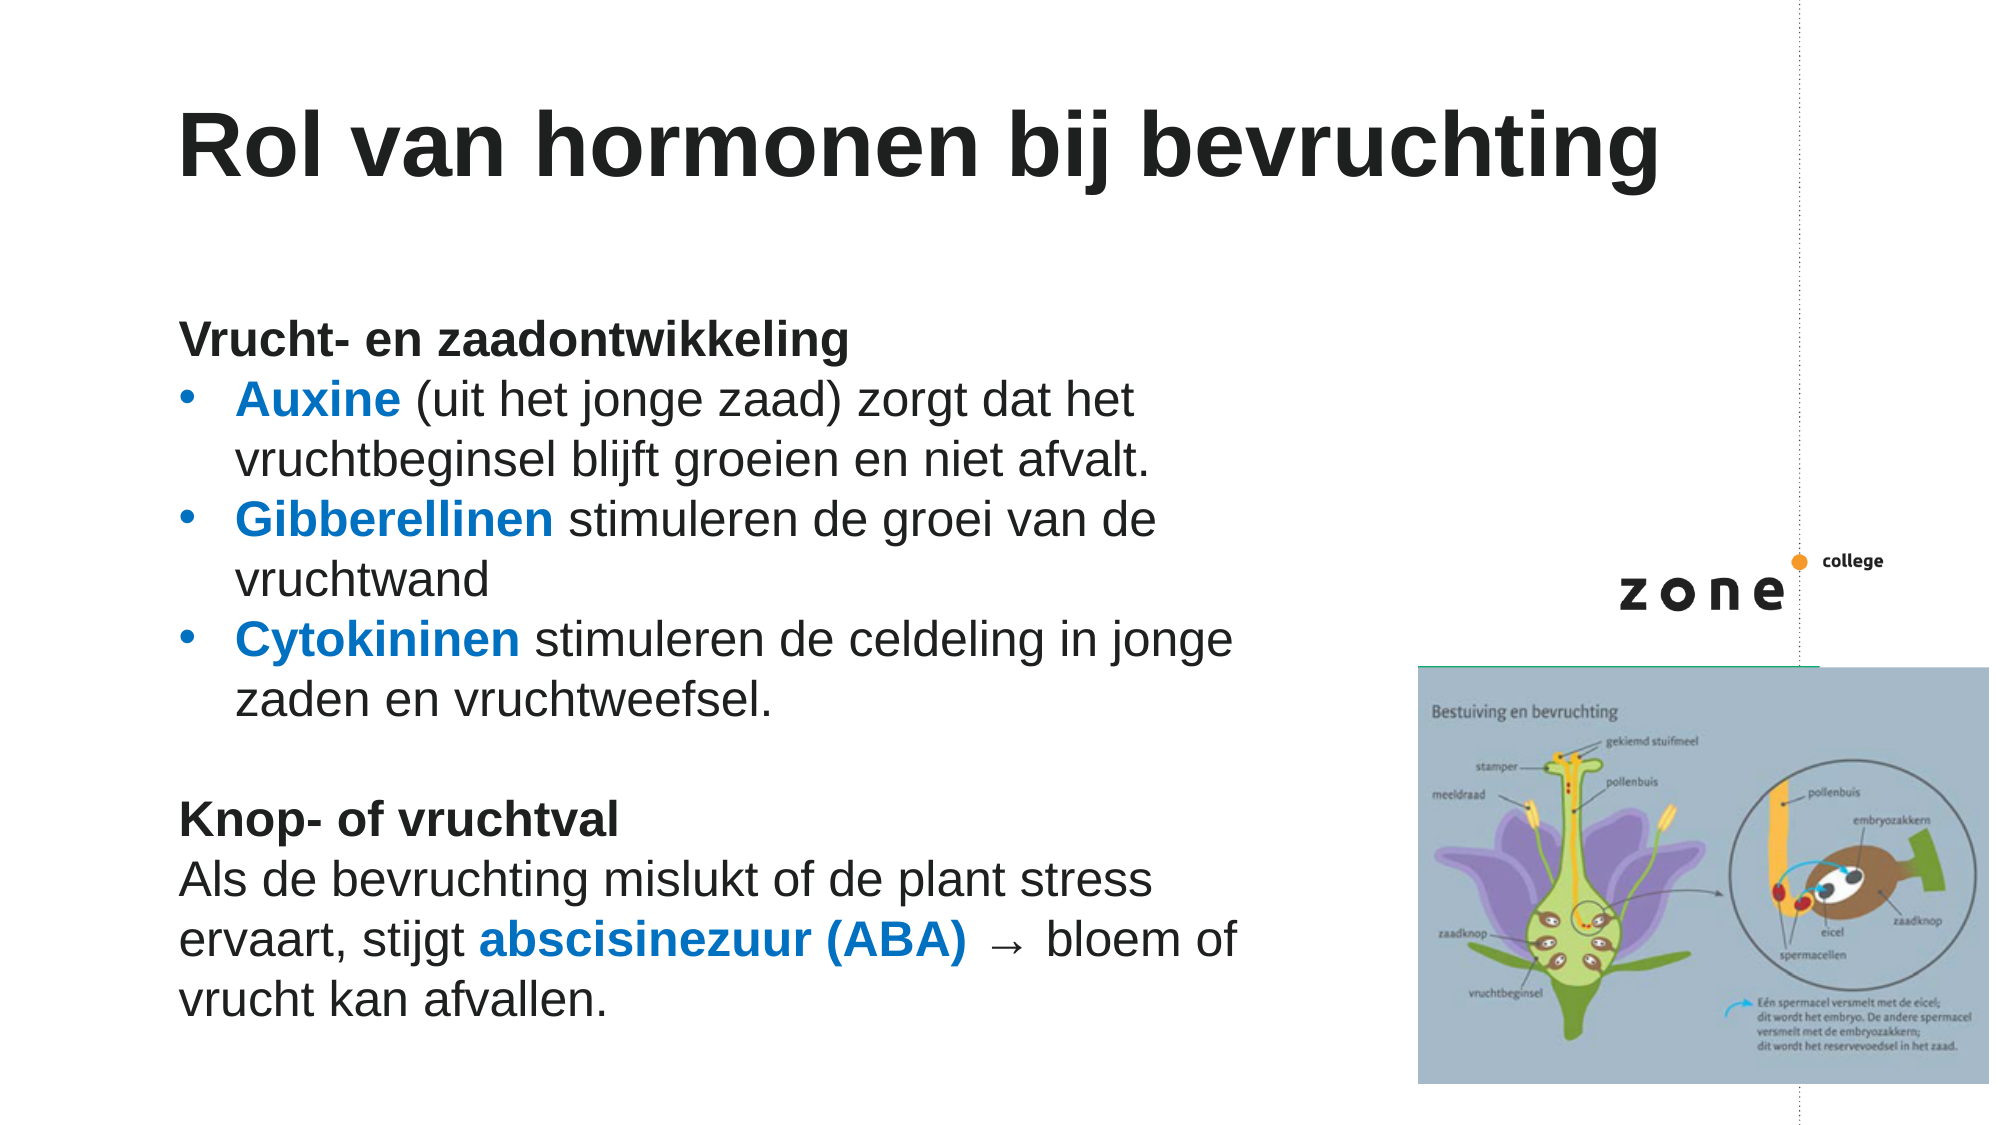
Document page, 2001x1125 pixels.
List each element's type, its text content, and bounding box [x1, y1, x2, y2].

picture [1418, 0, 2001, 1125]
title Rol van hormonen bij bevruchting [177, 97, 1740, 261]
list Vrucht- en zaadontwikkeling Auxine (uit het jonge zaad) zorgt dat het vruchtbeginsel blijft groeien en niet afvalt. Gibberellinen stimuleren de groei van de vruchtwand Cytokininen stimuleren de celdeling in jonge zaden en vruchtweefsel. Knop- of vruchtval Als de bevruchting mislukt of de plant stress ervaart, stijgt abscisinezuur (ABA) → bloem of vrucht kan afvallen. [178, 306, 1270, 1084]
